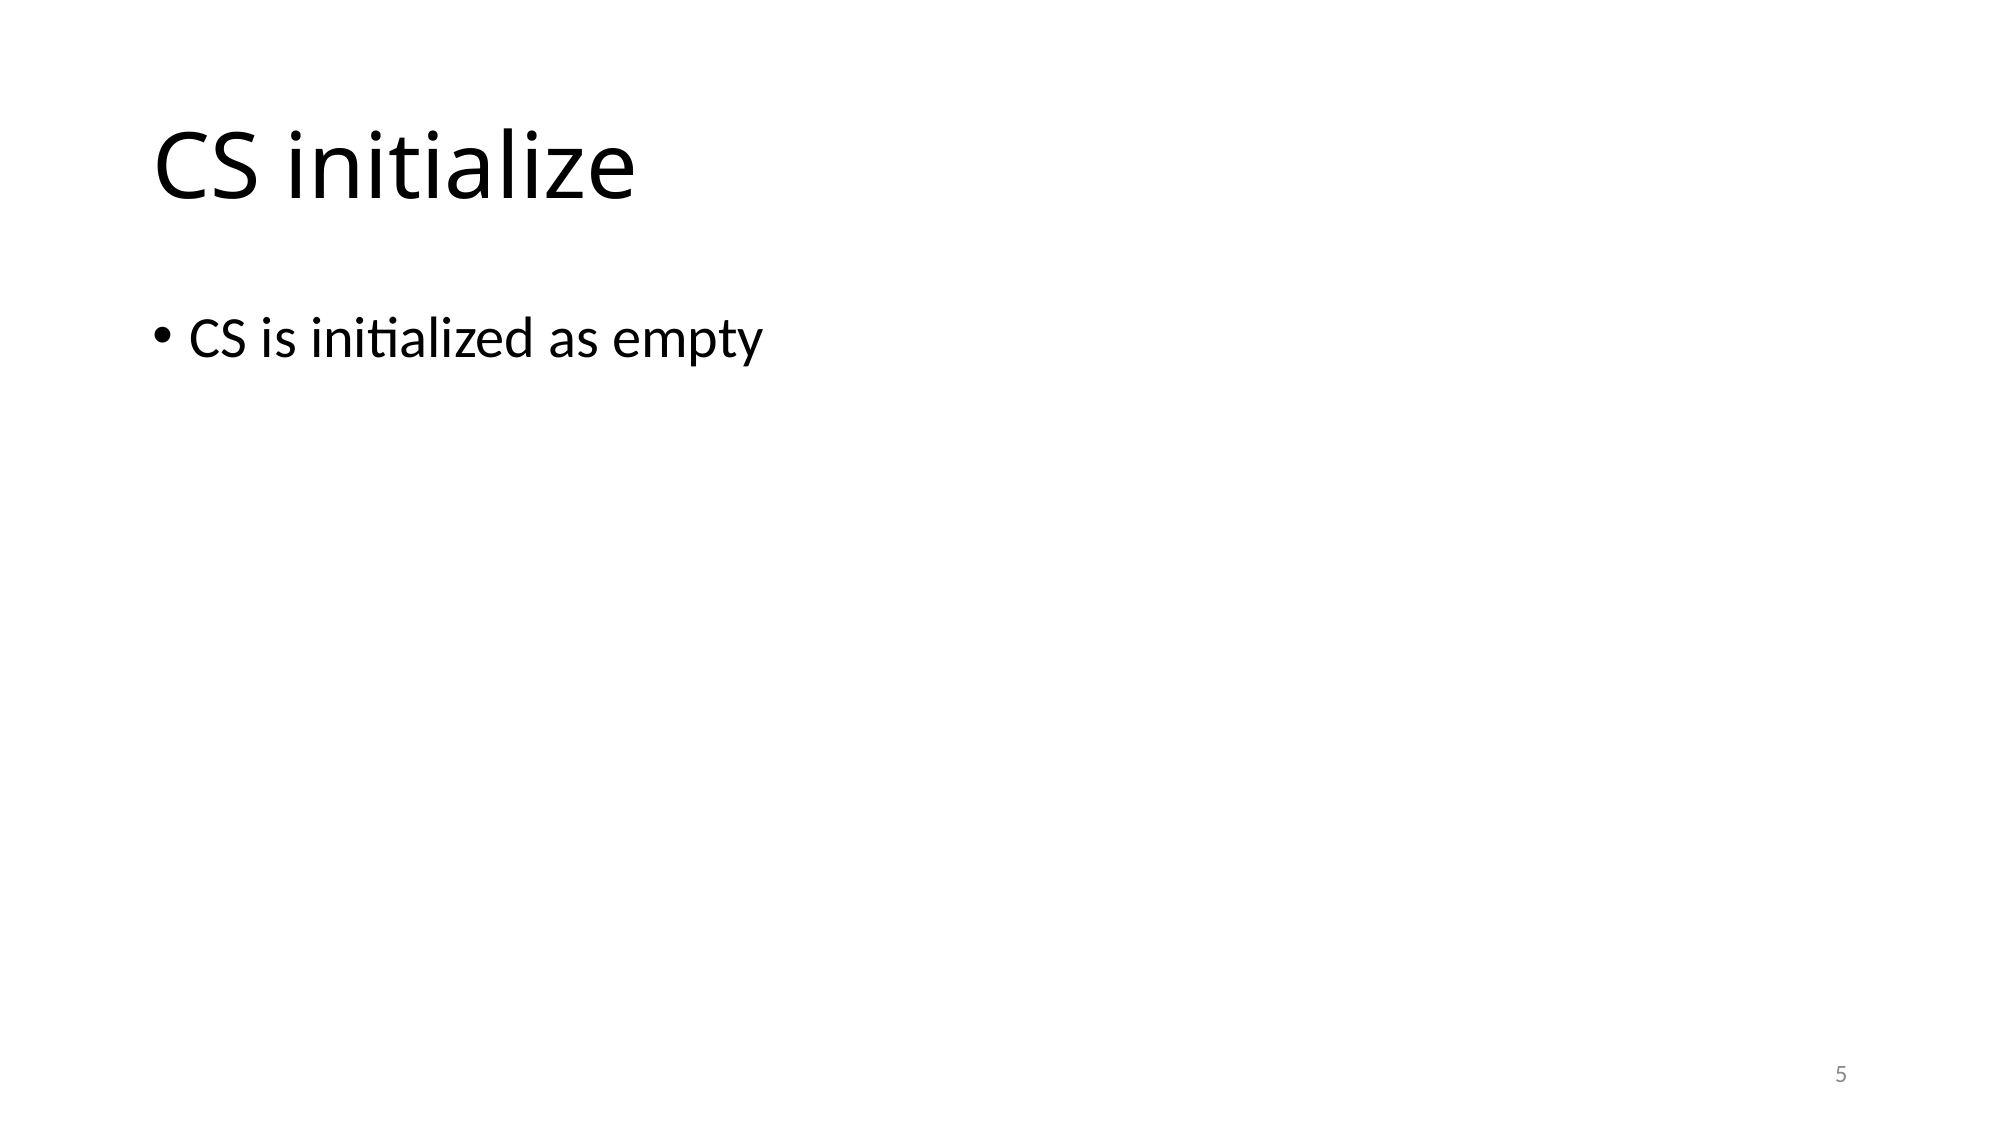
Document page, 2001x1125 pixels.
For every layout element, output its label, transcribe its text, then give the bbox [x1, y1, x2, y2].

slide_number 5 [1412, 1042, 1863, 1103]
title CS initialize [137, 59, 1863, 278]
list CS is initialized as empty [137, 299, 1863, 1014]
